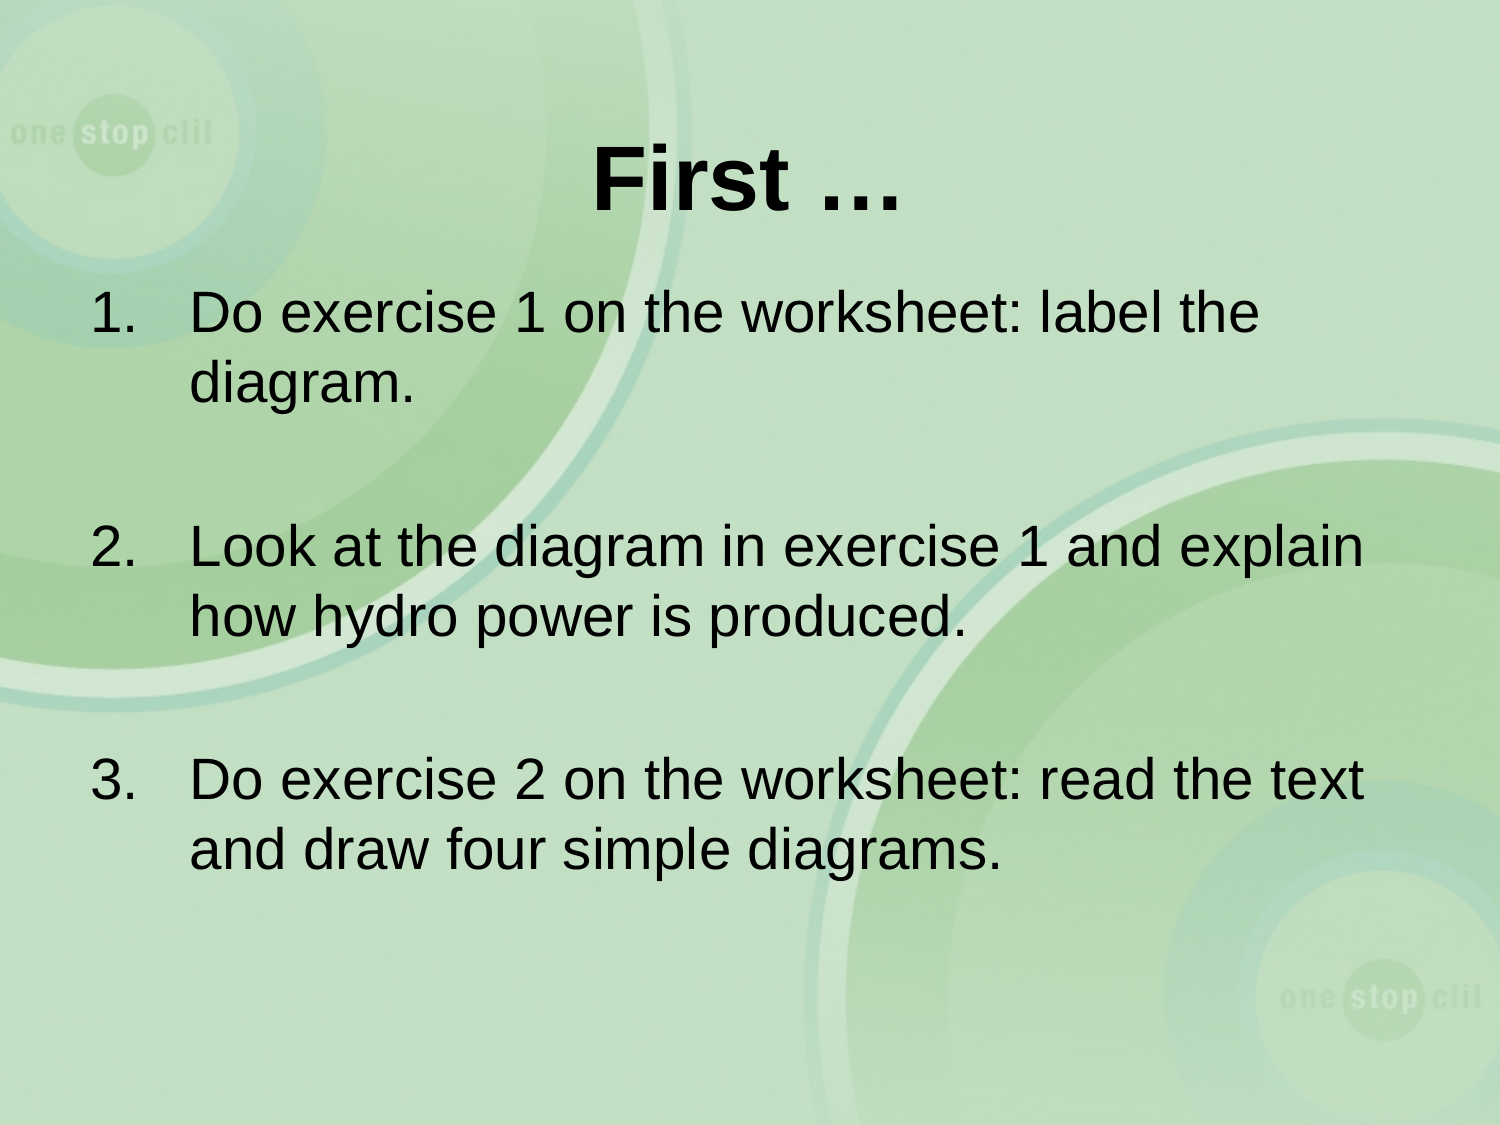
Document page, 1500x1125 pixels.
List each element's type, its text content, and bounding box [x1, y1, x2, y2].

title First … [75, 79, 1425, 267]
picture [0, 0, 1500, 1125]
list Do exercise 1 on the worksheet: label the diagram. Look at the diagram in exercise 1 and explain how hydro power is produced. Do exercise 2 on the worksheet: read the text and draw four simple diagrams. [75, 267, 1425, 1010]
